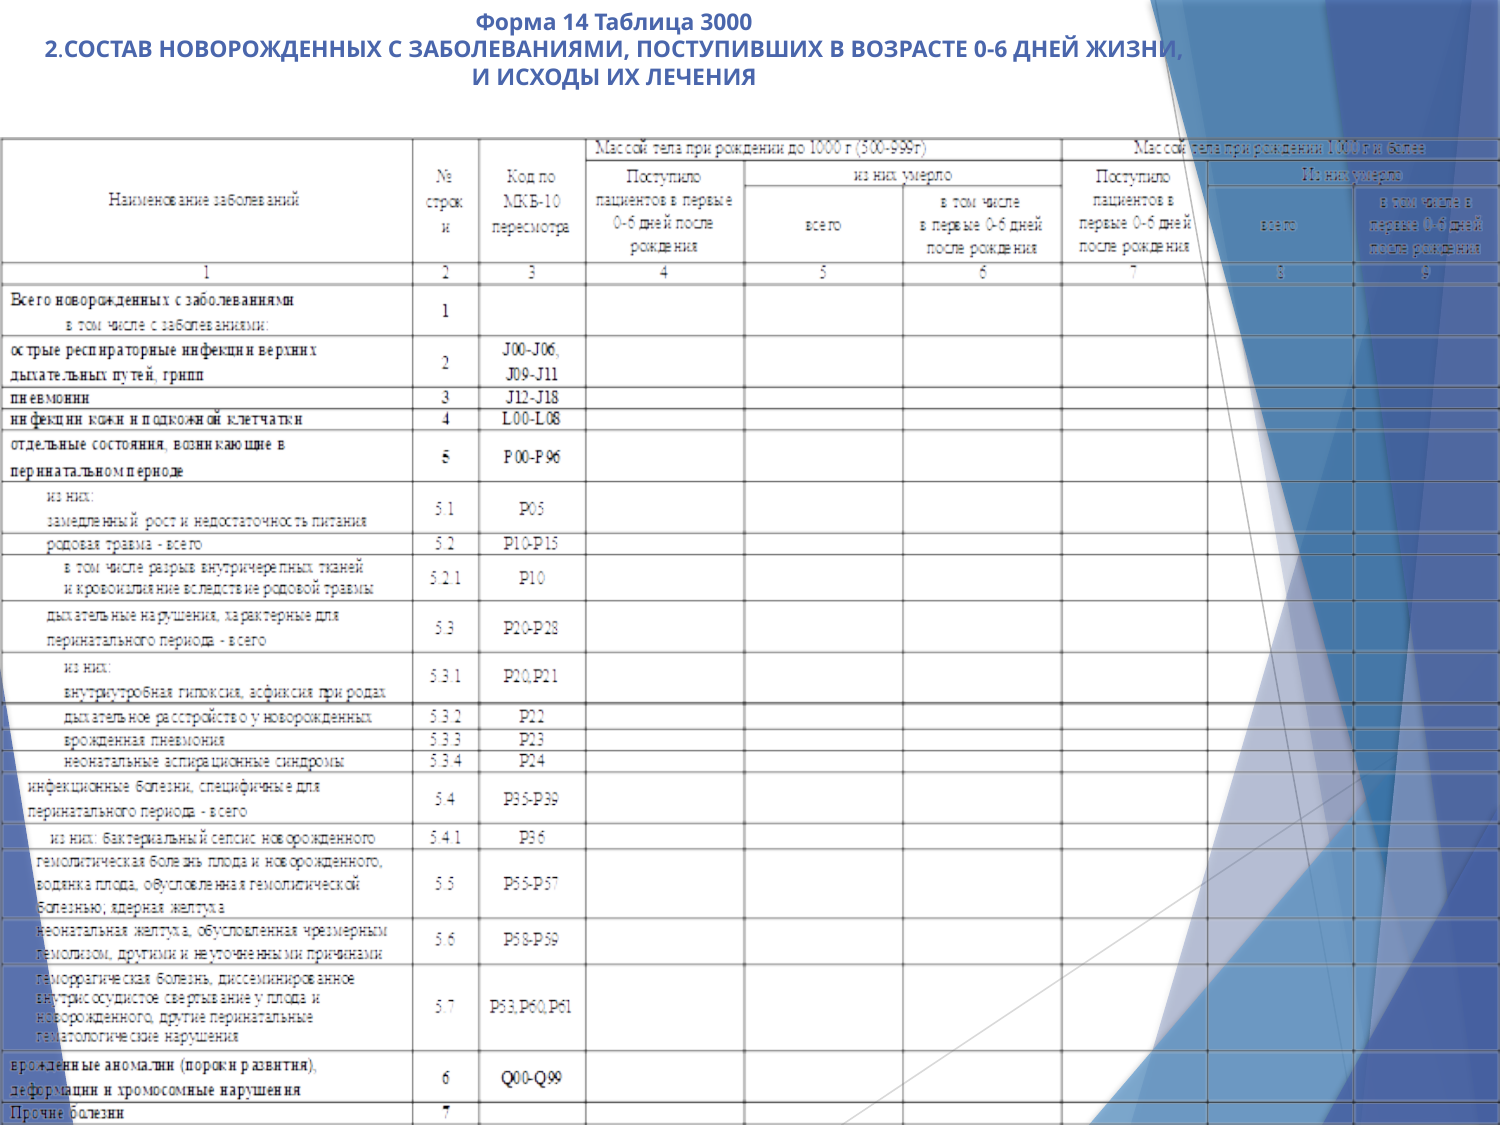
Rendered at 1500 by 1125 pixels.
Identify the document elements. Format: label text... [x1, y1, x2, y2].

title Форма 14 Таблица 3000 2.СОСТАВ НОВОРОЖДЕННЫХ С ЗАБОЛЕВАНИЯМИ, ПОСТУПИВШИХ В ВОЗРАСТЕ 0-6 ДНЕЙ ЖИЗНИ, И ИСХОДЫ ИХ ЛЕЧЕНИЯ [17, 0, 1211, 126]
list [0, 136, 1500, 1125]
